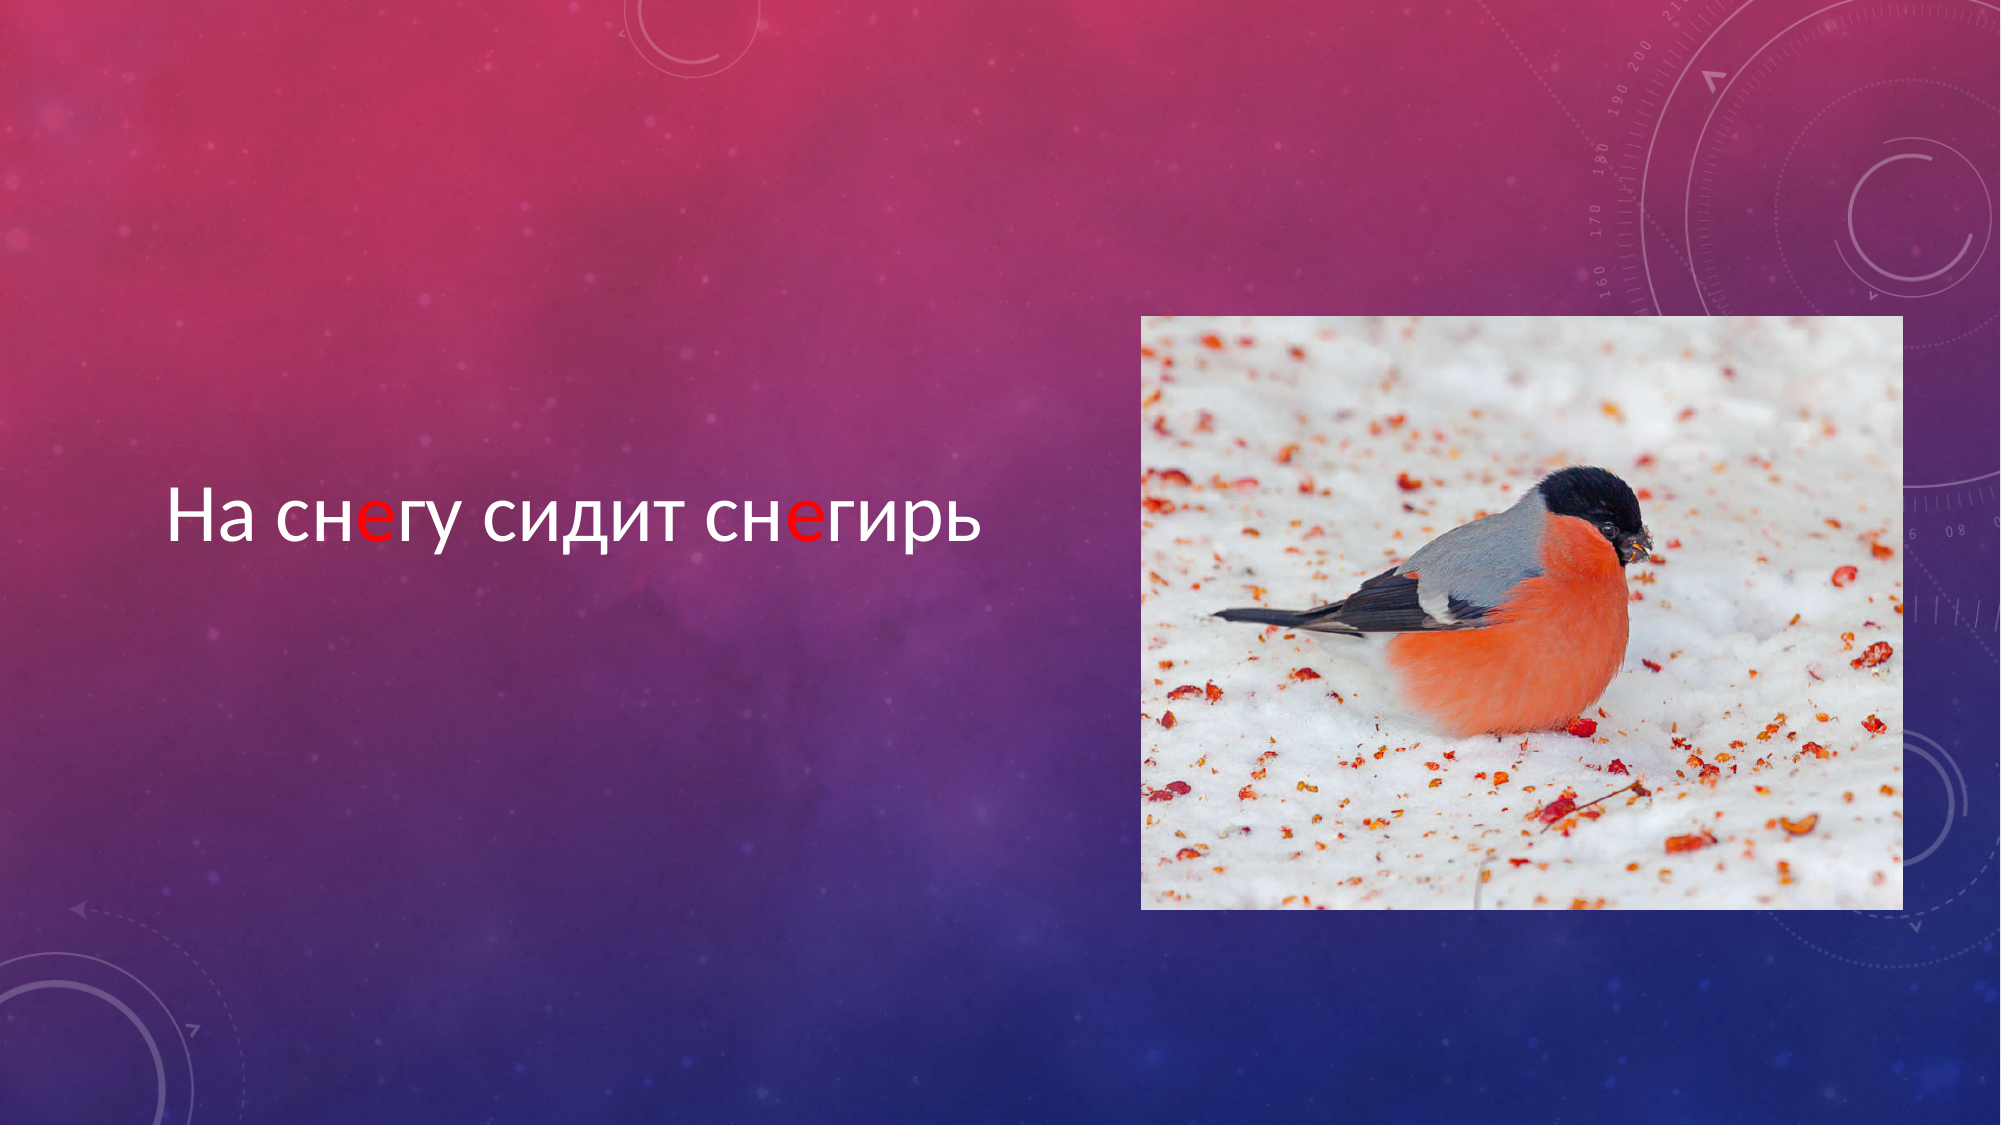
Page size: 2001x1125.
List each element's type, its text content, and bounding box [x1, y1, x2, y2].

picture [0, 0, 2001, 1125]
list На снегу сидит снегирь [150, 450, 1078, 751]
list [1140, 316, 1903, 910]
